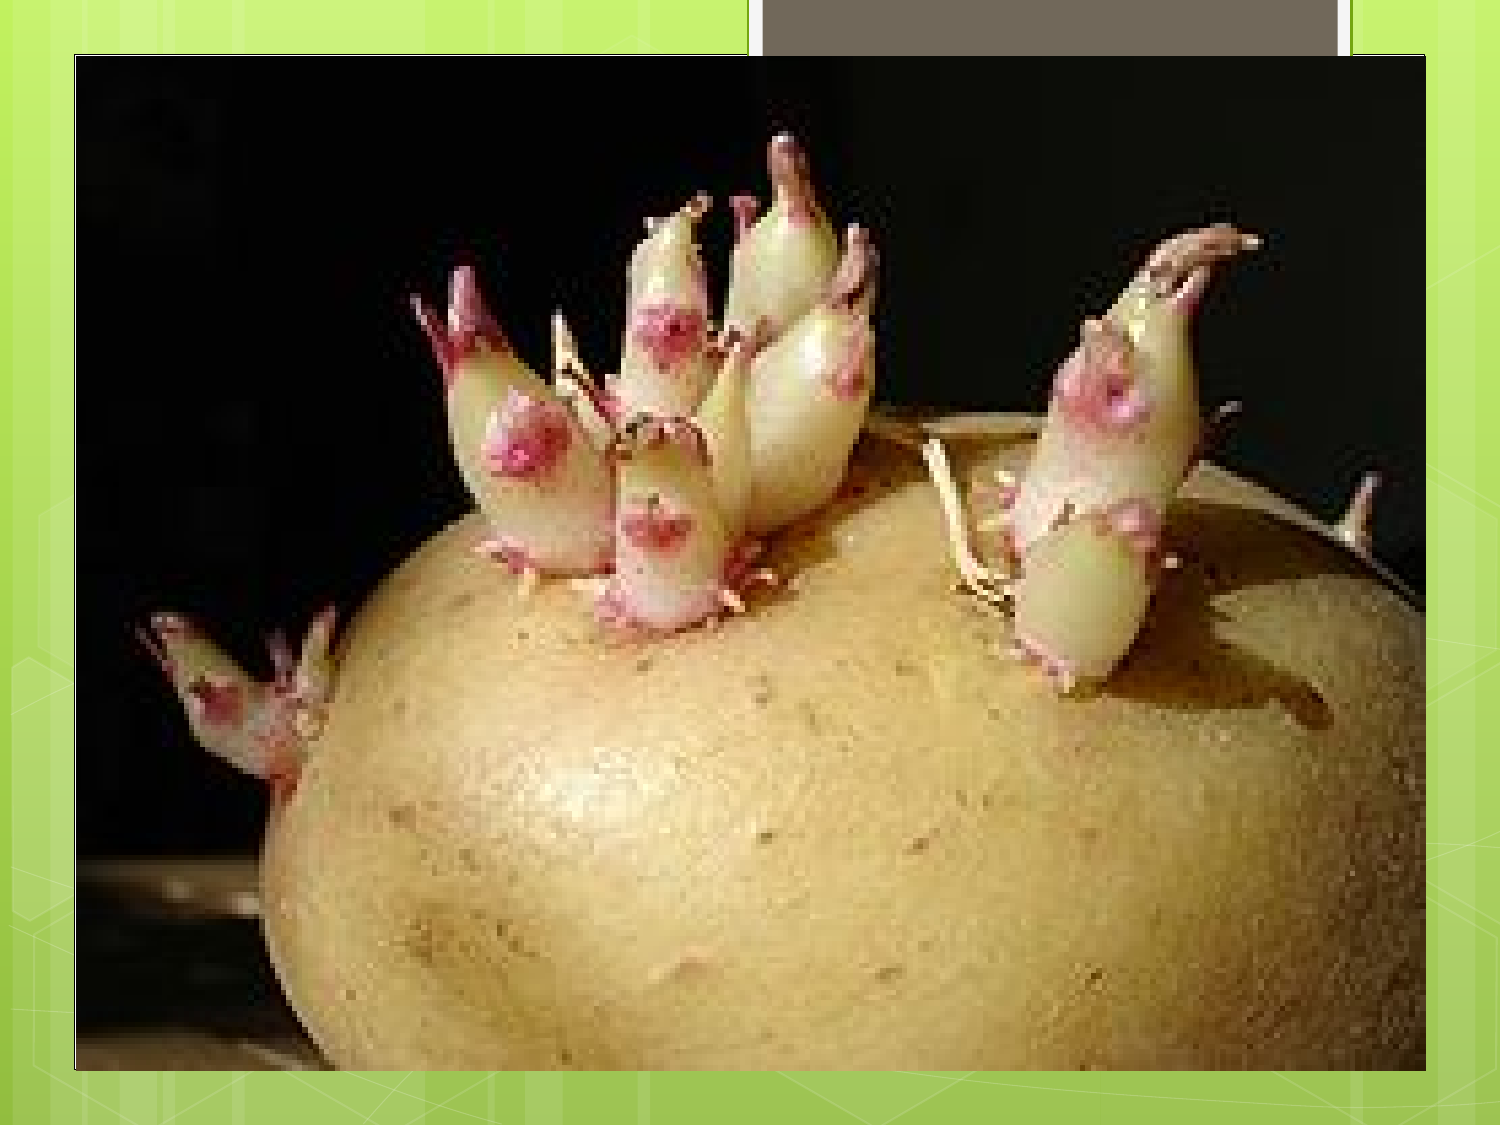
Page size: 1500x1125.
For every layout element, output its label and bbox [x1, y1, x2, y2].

picture [76, 55, 1426, 1071]
